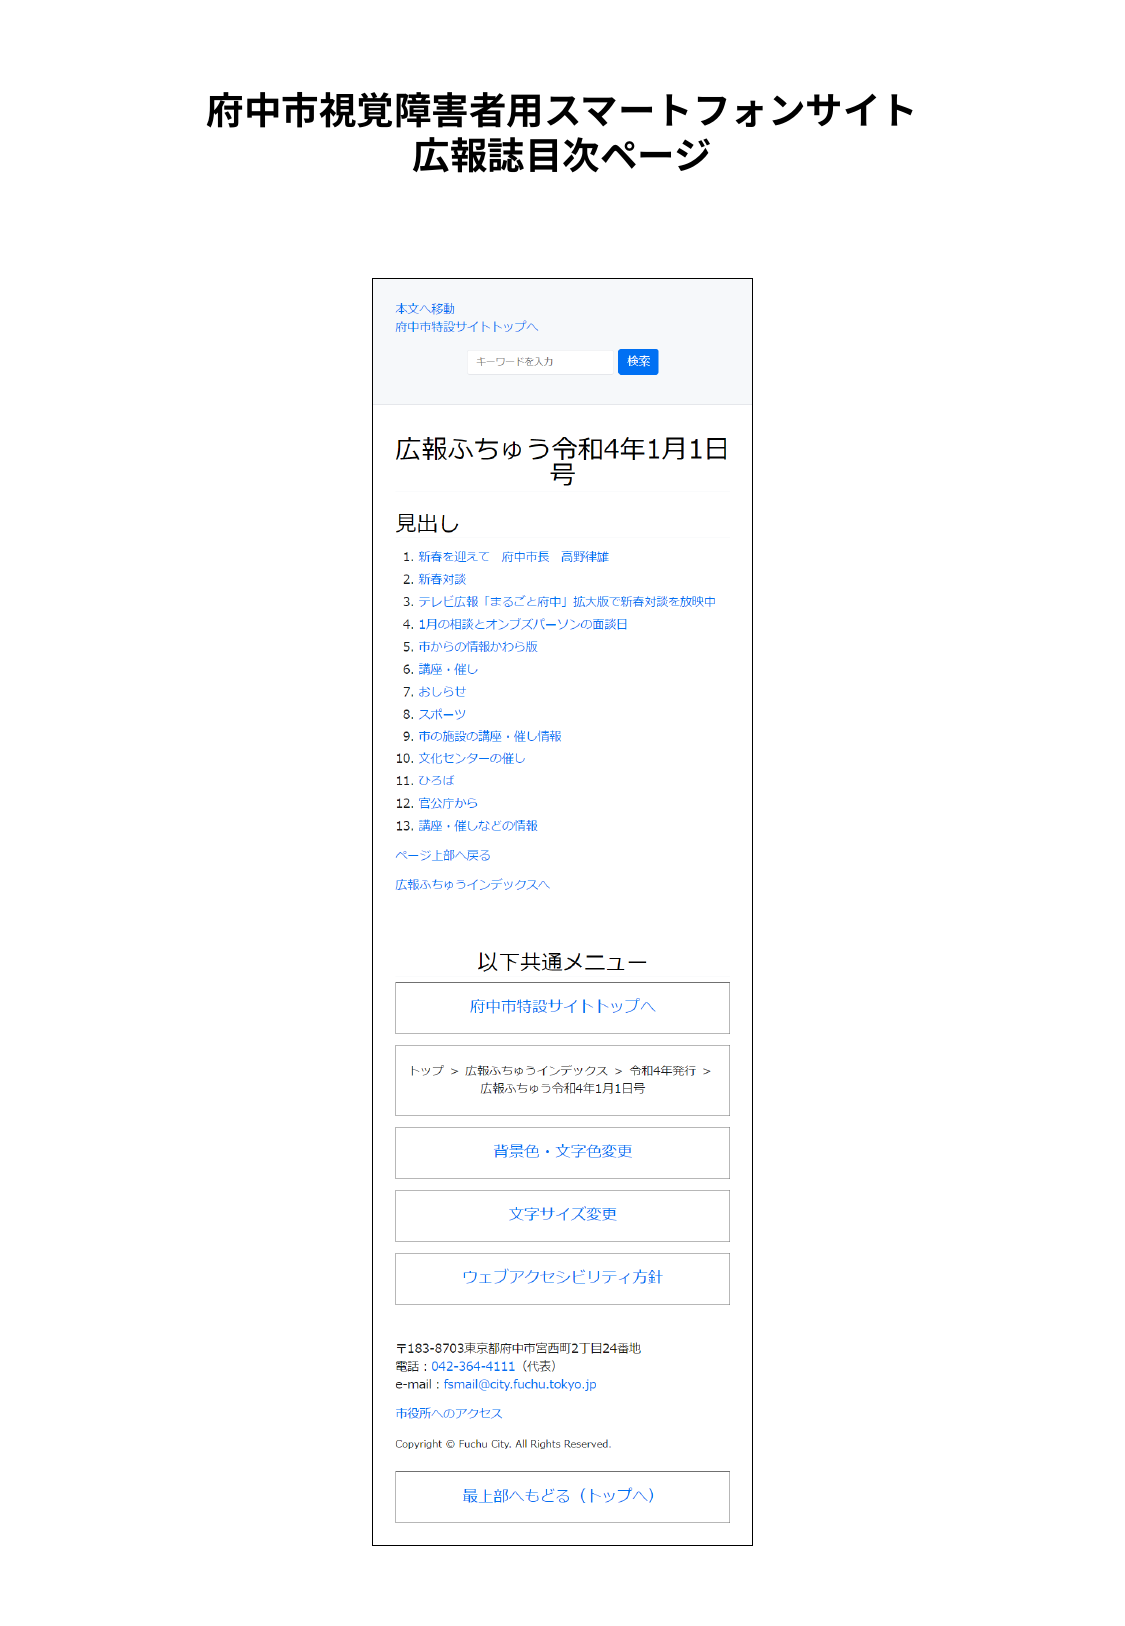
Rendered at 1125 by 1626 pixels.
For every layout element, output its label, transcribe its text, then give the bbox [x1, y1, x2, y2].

picture [371, 278, 753, 1546]
text_box 府中市視覚障害者用スマートフォンサイト 広報誌目次ページ [191, 79, 934, 185]
